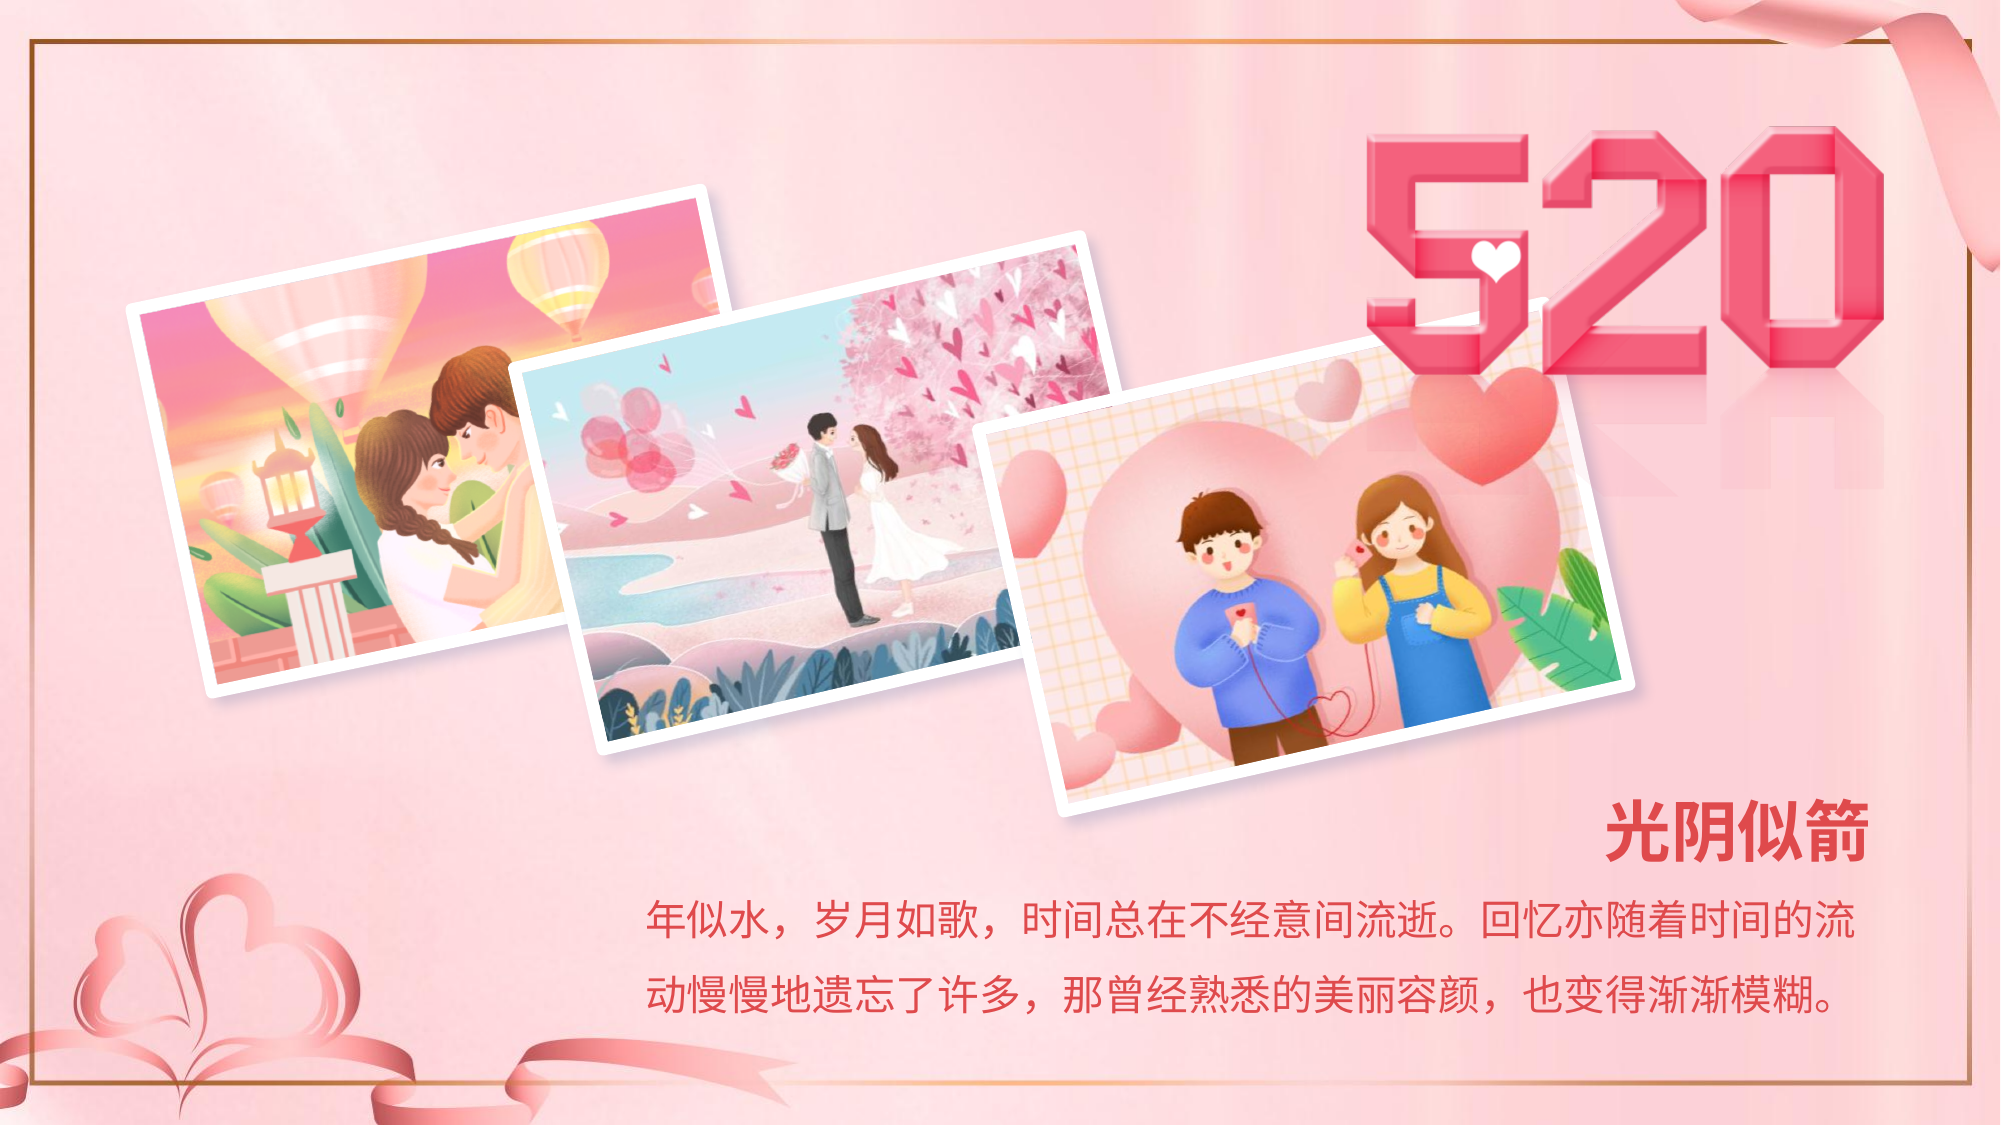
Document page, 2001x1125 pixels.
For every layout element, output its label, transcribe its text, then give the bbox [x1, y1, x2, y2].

text_box 年似水，岁月如歌，时间总在不经意间流逝。回忆亦随着时间的流动慢慢地遗忘了许多，那曾经熟悉的美丽容颜，也变得渐渐模糊。 [617, 861, 1247, 1027]
picture [0, 0, 2001, 1125]
text_box 光阴似箭 [1996, 741, 2000, 877]
text_box 光阴似箭 [1104, 747, 1247, 877]
